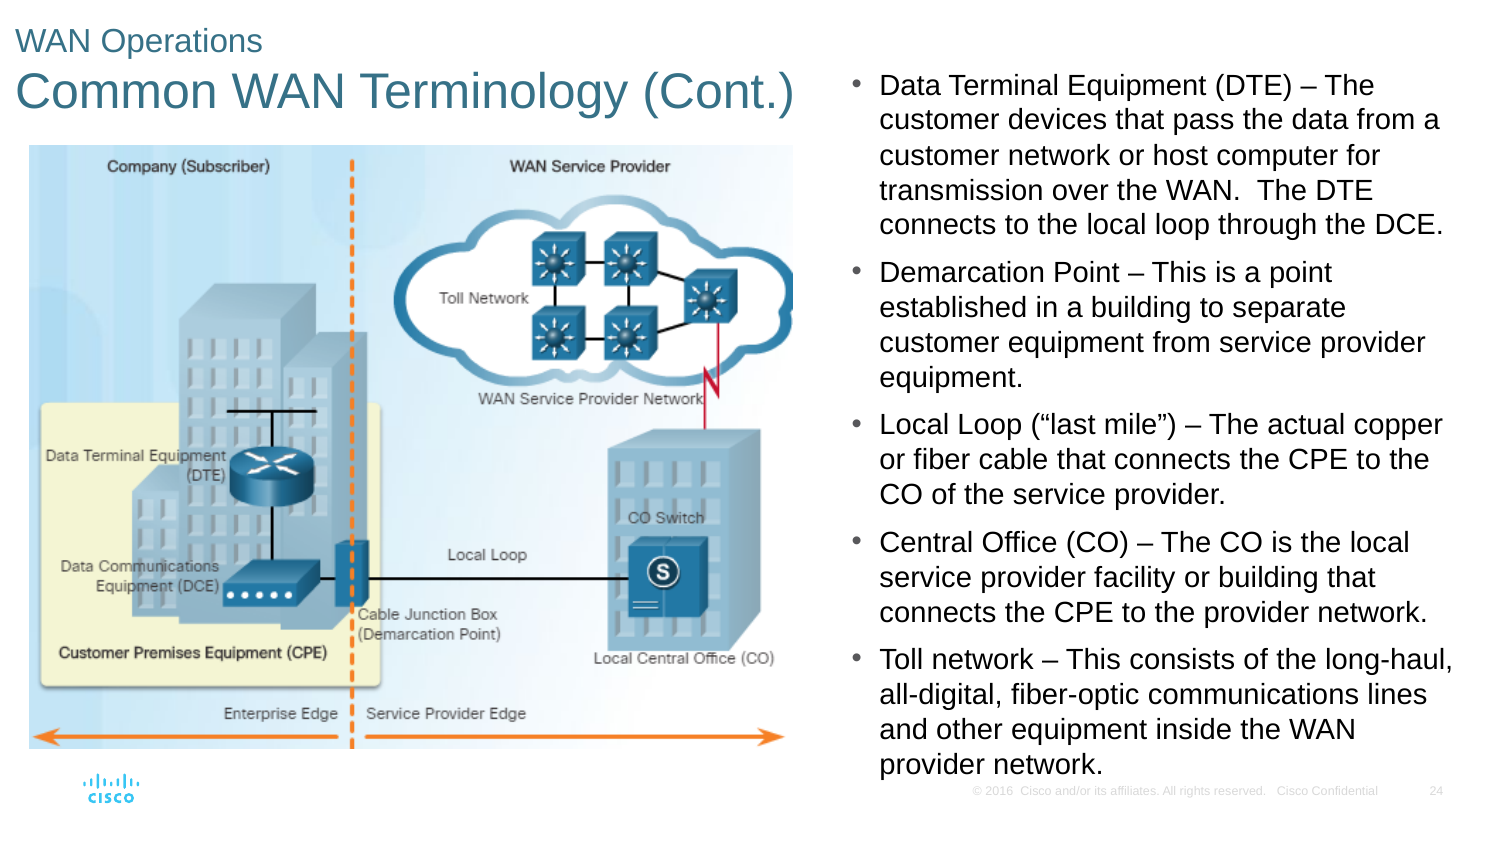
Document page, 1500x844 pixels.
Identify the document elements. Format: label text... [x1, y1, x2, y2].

list Data Terminal Equipment (DTE) – The customer devices that pass the data from a customer network or host computer for transmission over the WAN. The DTE connects to the local loop through the DCE. Demarcation Point – This is a point established in a building to separate customer equipment from service provider equipment. Local Loop (“last mile”) – The actual copper or fiber cable that connects the CPE to the CO of the service provider. Central Office (CO) – The CO is the local service provider facility or building that connects the CPE to the provider network. Toll network – This consists of the long-haul, all-digital, fiber-optic communications lines and other equipment inside the WAN provider network. [805, 58, 1491, 791]
title WAN Operations Common WAN Terminology (Cont.) [0, 6, 834, 131]
picture [29, 145, 794, 749]
